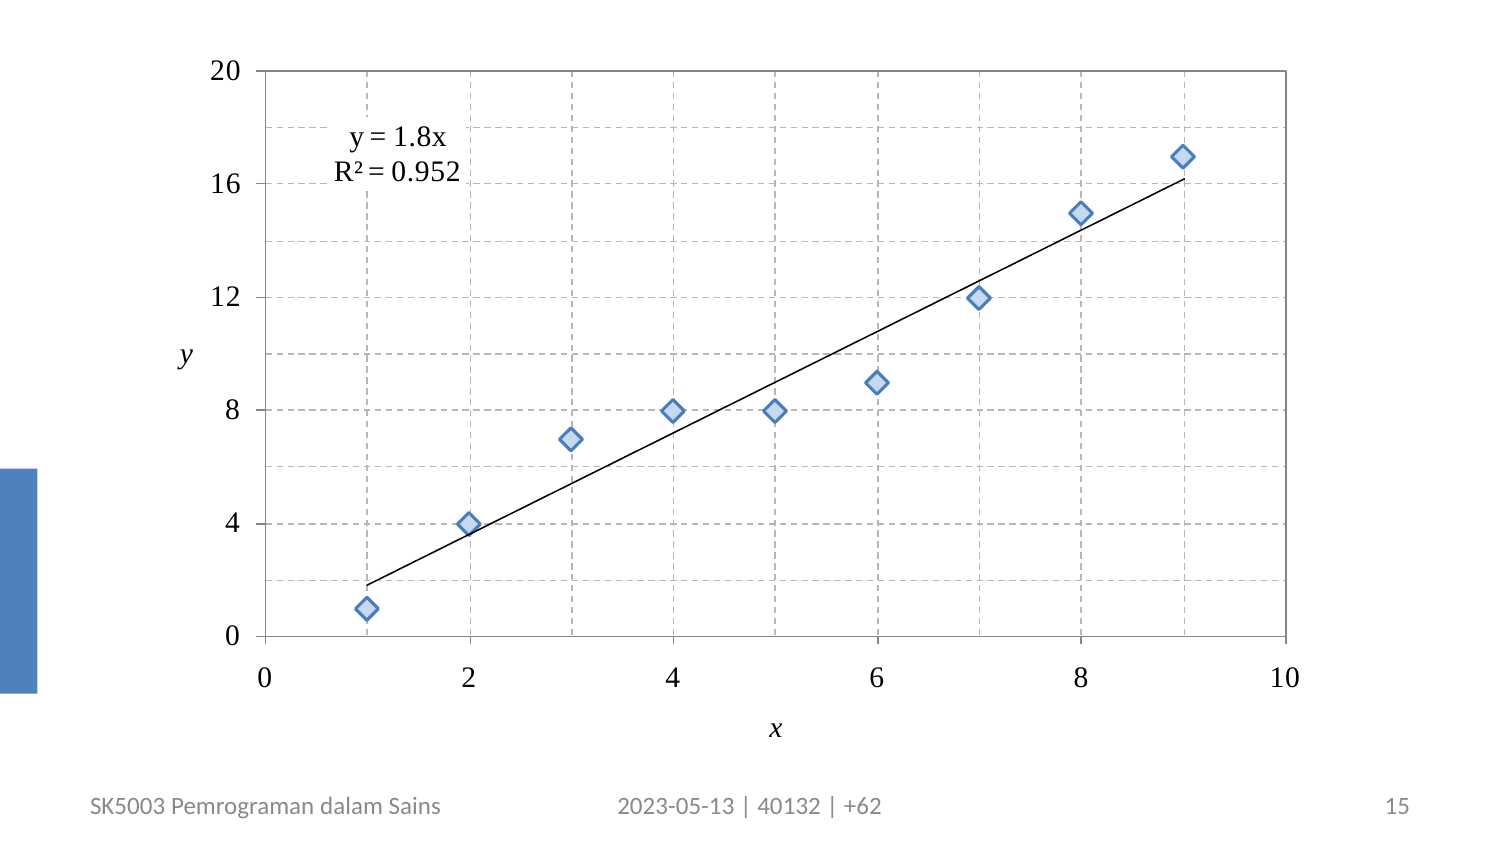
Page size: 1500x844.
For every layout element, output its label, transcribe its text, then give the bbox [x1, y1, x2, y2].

slide_number SK5003 Pemrograman dalam Sains [75, 782, 463, 827]
picture [153, 34, 1347, 752]
slide_number 15 [1074, 782, 1425, 827]
footer 2023-05-13 | 40132 | +62 [512, 782, 988, 827]
